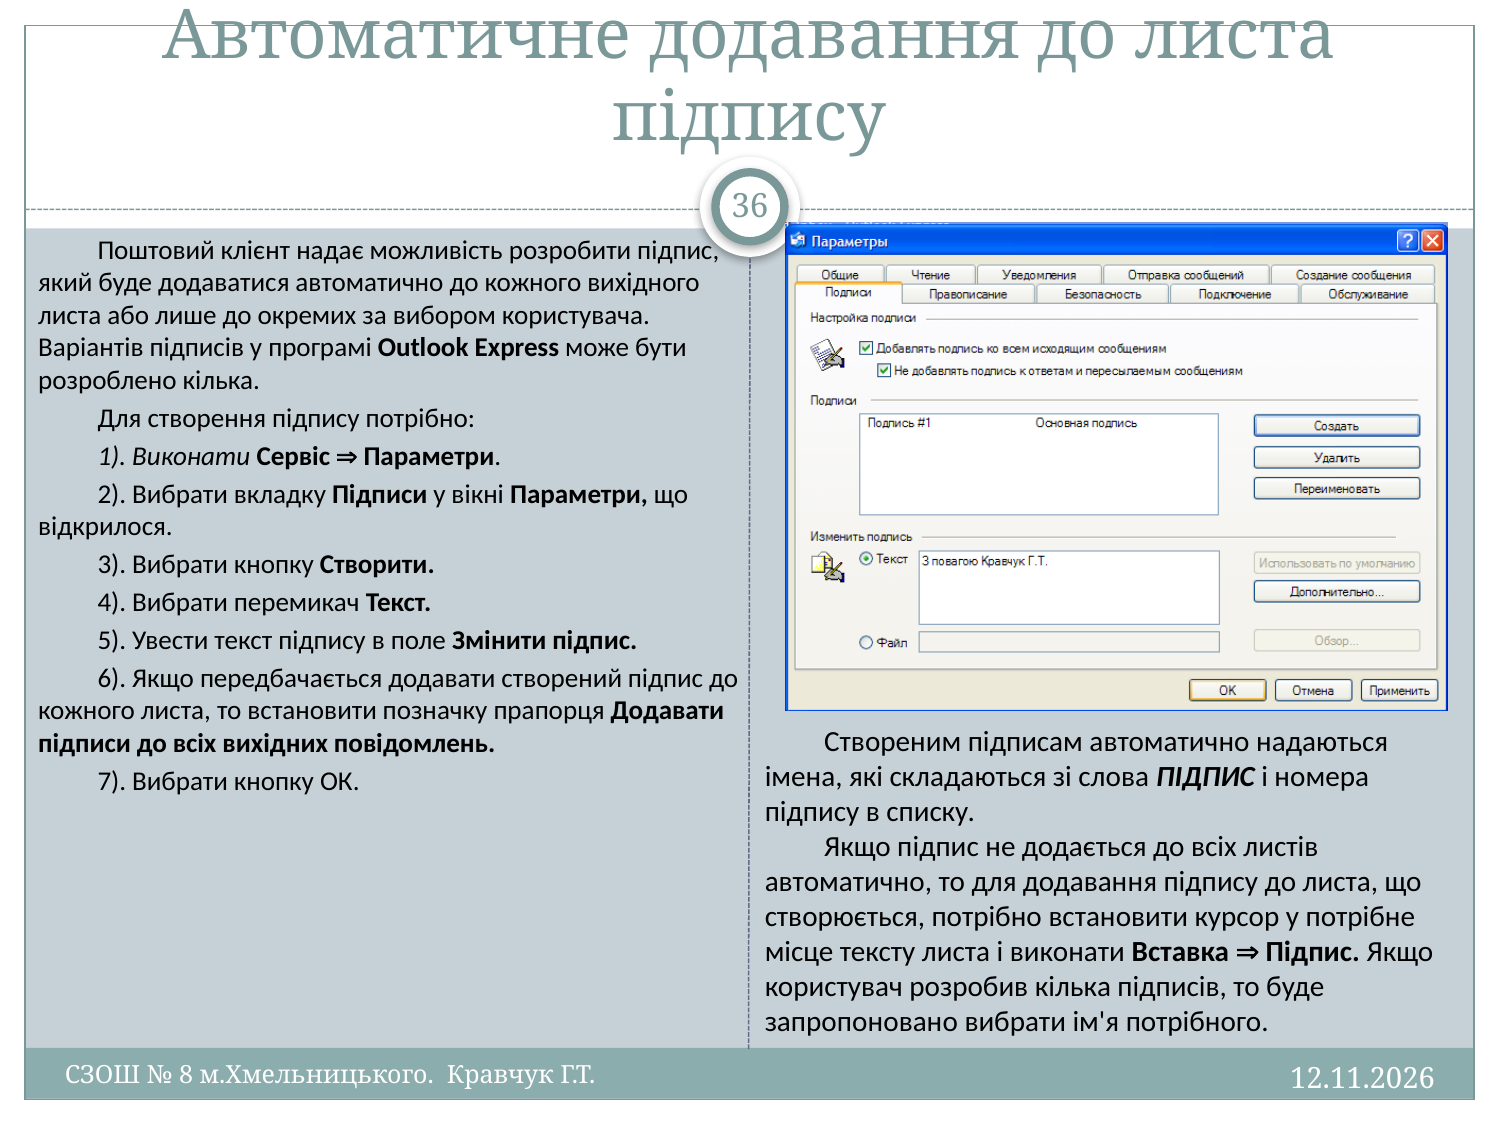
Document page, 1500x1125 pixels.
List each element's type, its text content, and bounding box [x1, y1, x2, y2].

title Автоматичне додавання до листа підпису [49, 37, 1450, 162]
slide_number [950, 1051, 1450, 1112]
text_box Створеним підписам автоматично надаються імена, які складаються зі слова Підпис і номера підпису в списку. Якщо підпис не додається до всіх листів автоматично, то для додавання підпису до листа, що створюється, потрібно встановити курсор у потрібне місце тексту листа і виконати Вставка  Підпис. Якщо користувач розробив кілька підписів, то буде запропоновано вибрати ім'я потрібного. [750, 714, 1465, 1045]
list Поштовий клієнт надає можливість розробити підпис, який буде додаватися автоматично до кожного вихідного листа або лише до окремих за вибором користувача. Варіантів підписів у програмі Outlook Express може бути розроблено кілька. Для створення підпису потрібно: 1). Виконати Сервіс  Параметри. 2). Вибрати вкладку Підписи у вікні Параметри, що відкрилося. 3). Вибрати кнопку Створити. 4). Вибрати перемикач Текст. 5). Увести текст підпису в поле Змінити підпис. 6). Якщо передбачається додавати створений підпис до кожного листа, то встановити позначку прапорця Додавати підписи до всіх вихідних повідомлень. 7). Вибрати кнопку ОК. [23, 224, 762, 1043]
slide_number 36 [712, 170, 788, 243]
footer СЗОШ № 8 м.Хмельницького. Кравчук Г.Т. [50, 1051, 638, 1112]
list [784, 222, 1448, 711]
